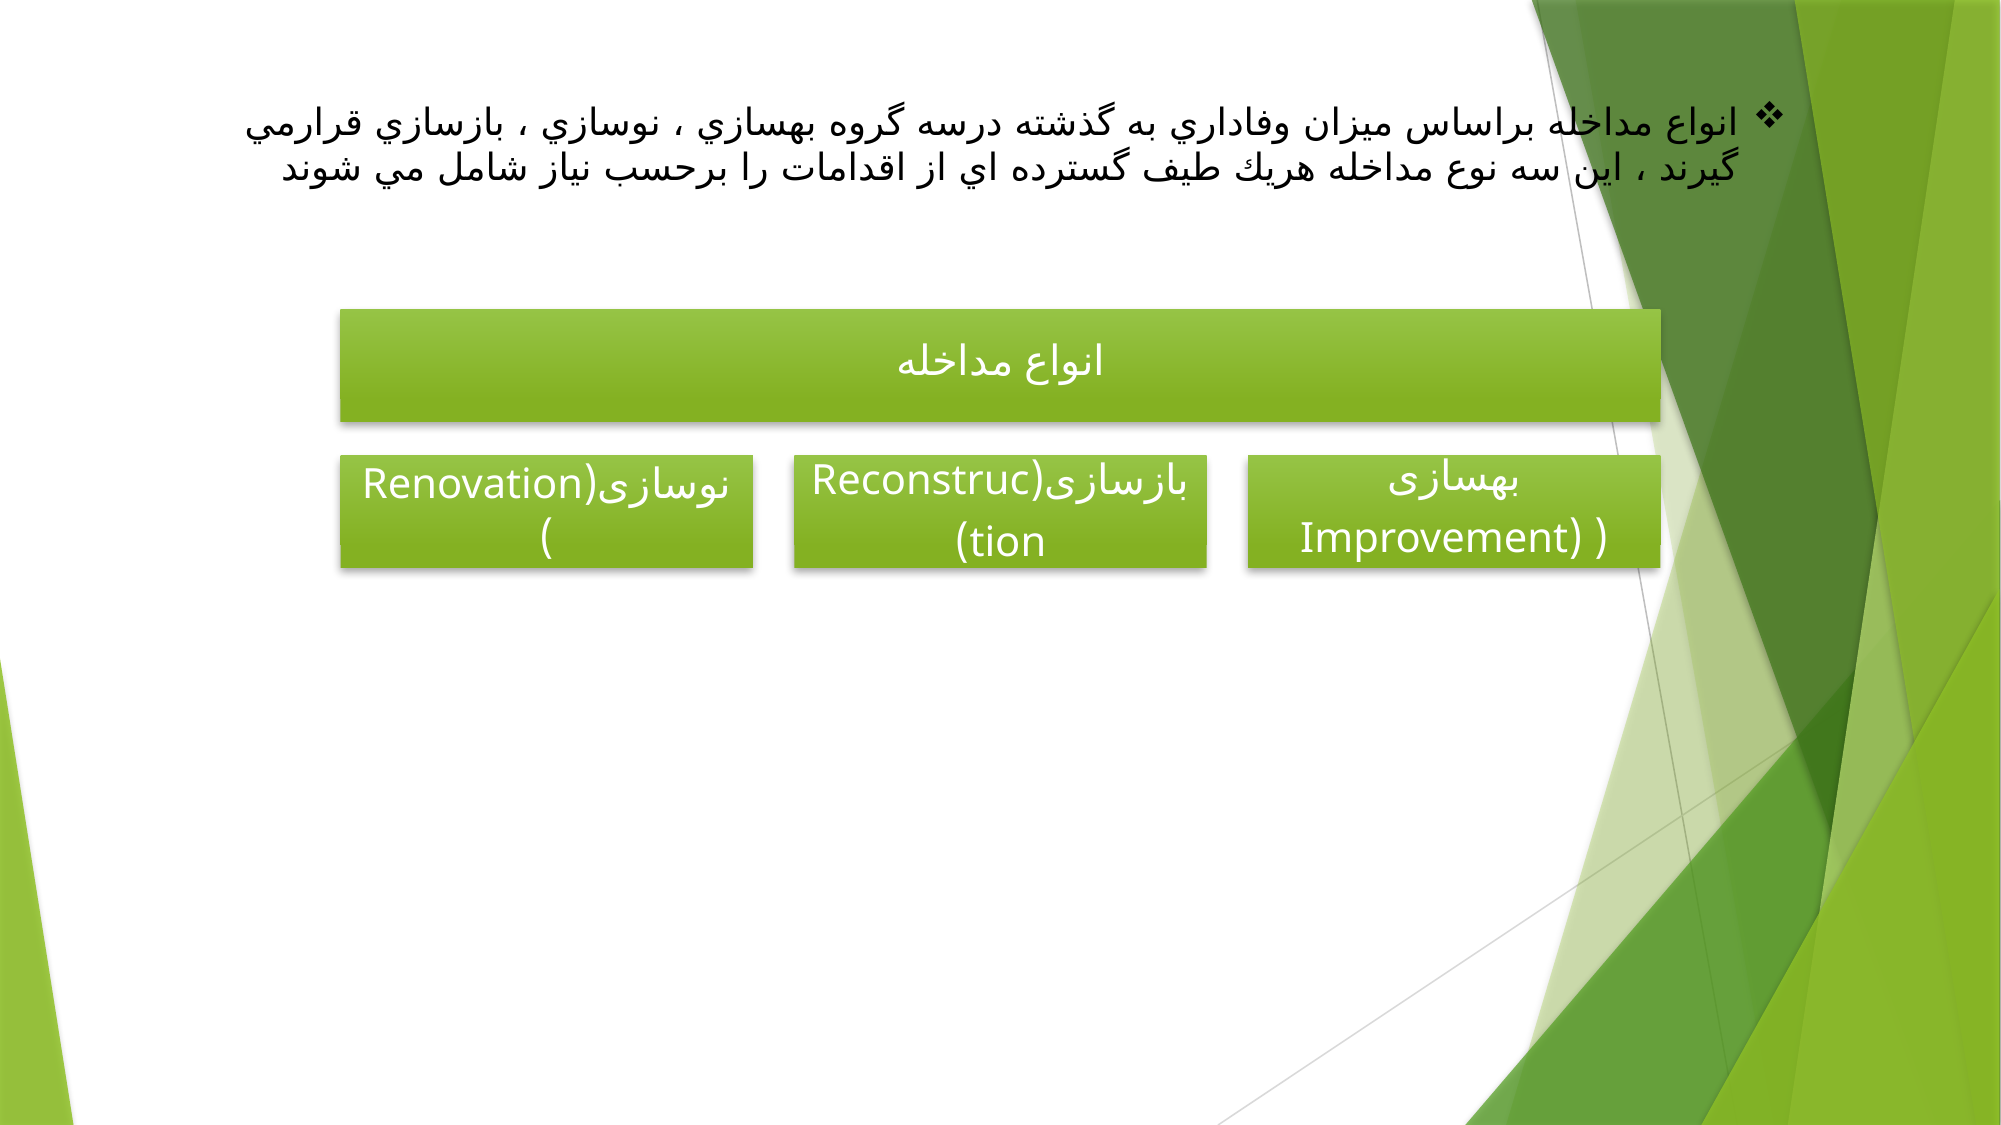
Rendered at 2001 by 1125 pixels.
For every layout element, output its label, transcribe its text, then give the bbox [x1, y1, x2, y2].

text_box انواع مداخله براساس ميزان وفاداري به گذشته درسه گروه بهسازي ، نوسازي ، بازسازي قرارمي گيرند ، اين سه نوع مداخله هريك طيف گسترده اي از اقدامات را برحسب نياز شامل مي شوند [215, 90, 1802, 196]
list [174, 308, 1826, 1008]
